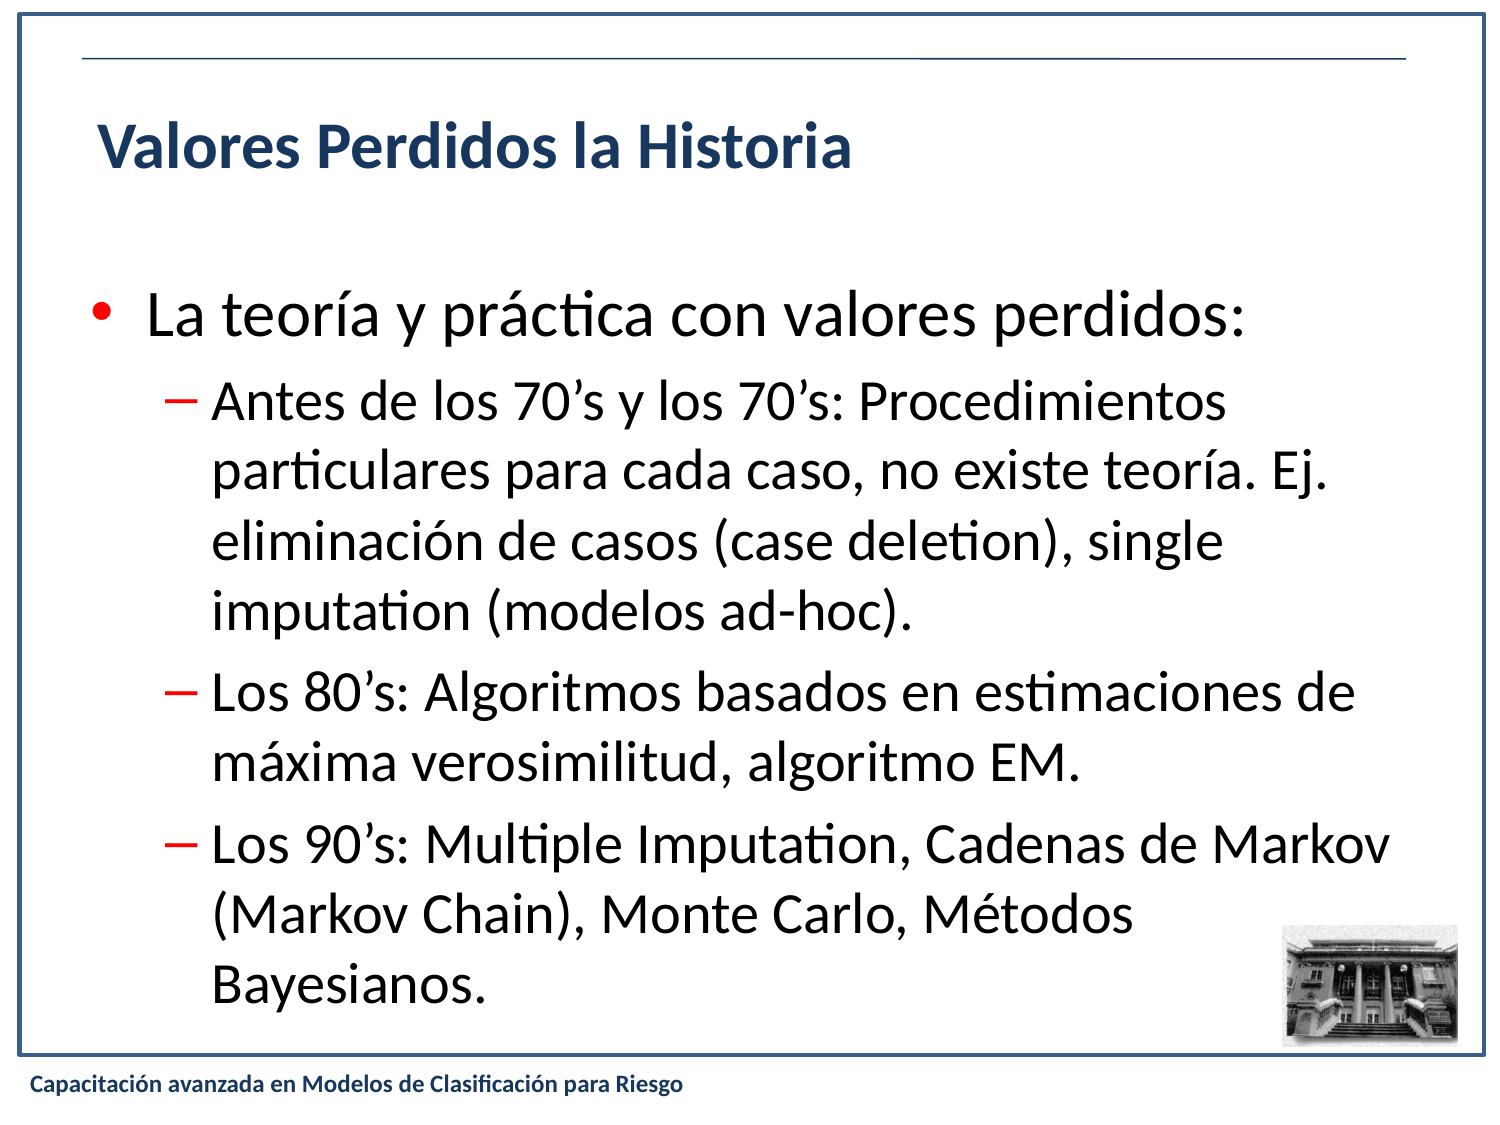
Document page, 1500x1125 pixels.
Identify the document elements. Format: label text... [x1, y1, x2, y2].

list La teoría y práctica con valores perdidos: Antes de los 70’s y los 70’s: Procedimientos particulares para cada caso, no existe teoría. Ej. eliminación de casos (case deletion), single imputation (modelos ad-hoc). Los 80’s: Algoritmos basados en estimaciones de máxima verosimilitud, algoritmo EM. Los 90’s: Multiple Imputation, Cadenas de Markov (Markov Chain), Monte Carlo, Métodos Bayesianos. [74, 262, 1426, 1006]
picture [1282, 925, 1458, 1047]
title Valores Perdidos la Historia [81, 81, 1414, 202]
